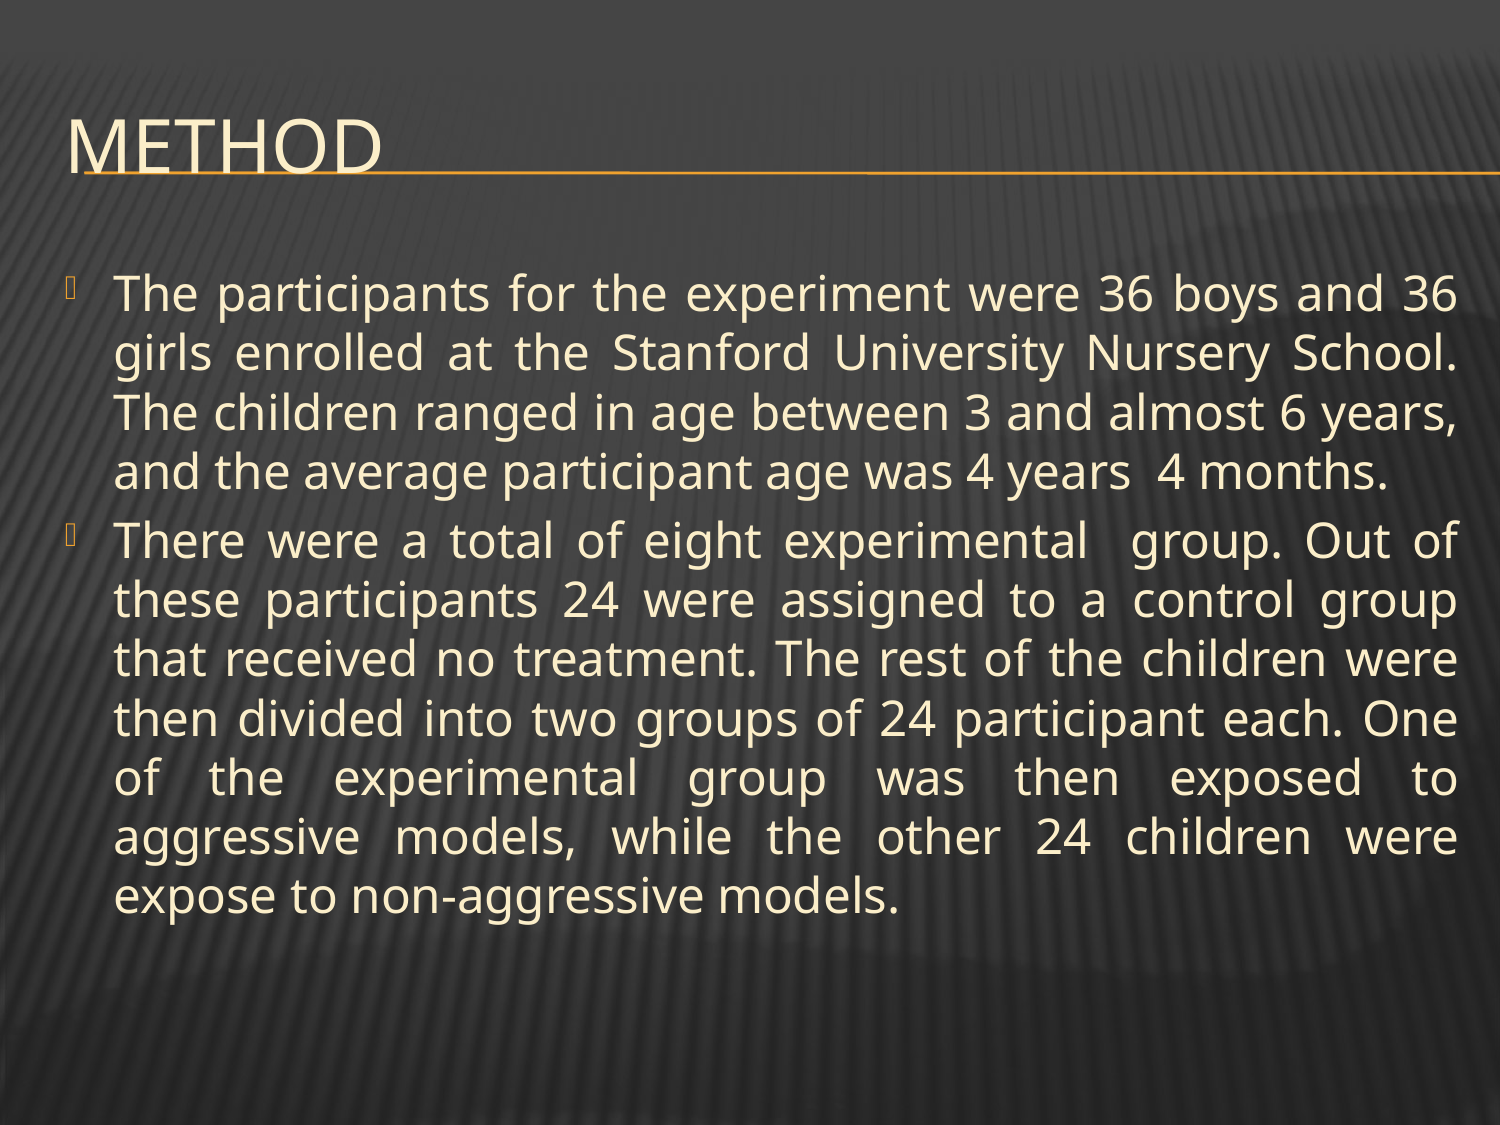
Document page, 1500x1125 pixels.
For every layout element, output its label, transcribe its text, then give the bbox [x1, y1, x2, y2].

list The participants for the experiment were 36 boys and 36 girls enrolled at the Stanford University Nursery School. The children ranged in age between 3 and almost 6 years, and the average participant age was 4 years 4 months. There were a total of eight experimental group. Out of these participants 24 were assigned to a control group that received no treatment. The rest of the children were then divided into two groups of 24 participant each. One of the experimental group was then exposed to aggressive models, while the other 24 children were expose to non-aggressive models. [50, 254, 1475, 998]
title Method [50, 75, 1475, 213]
